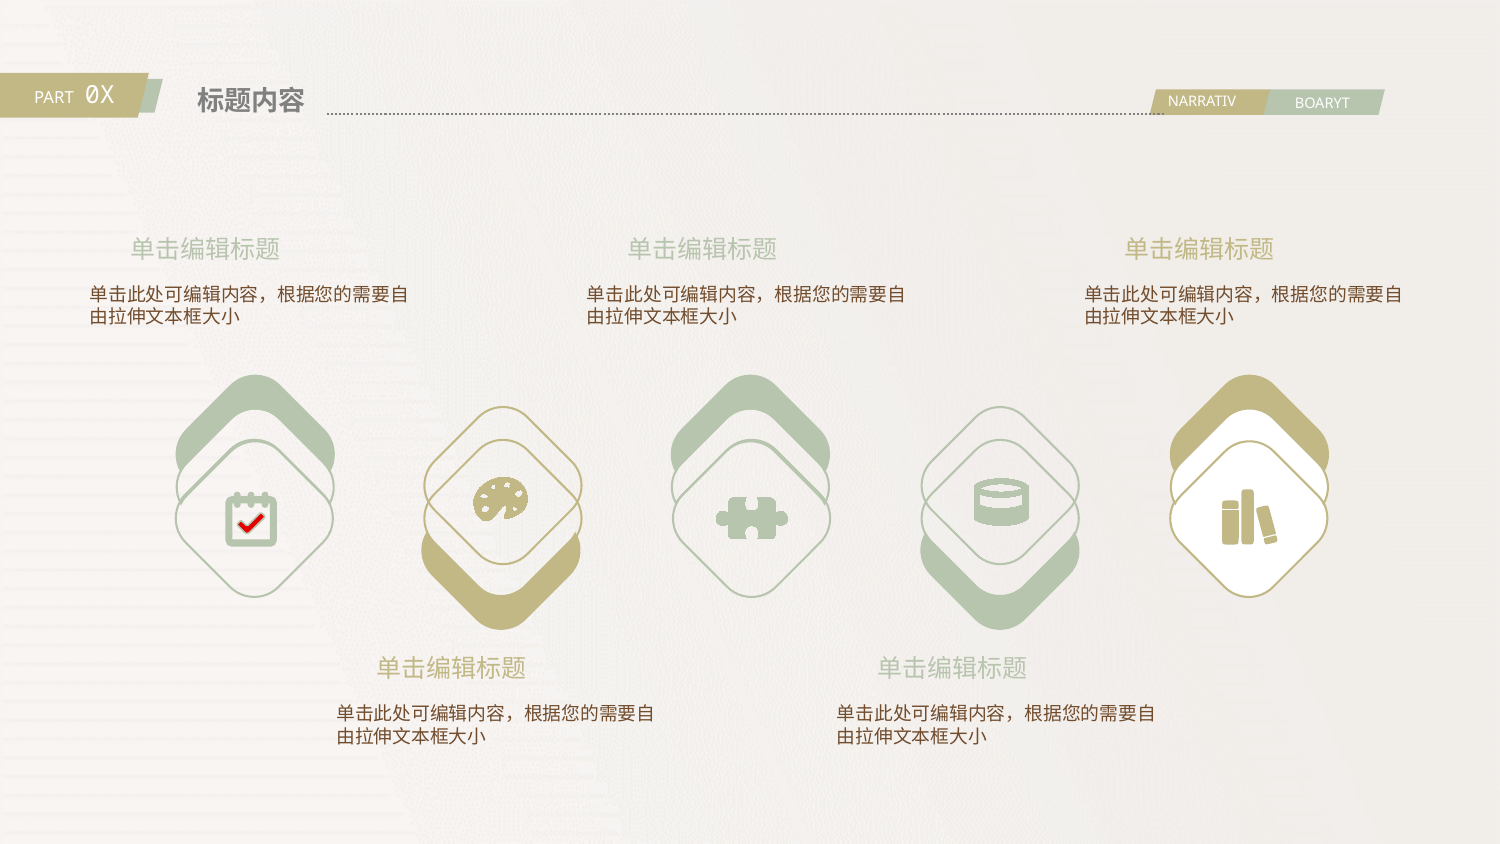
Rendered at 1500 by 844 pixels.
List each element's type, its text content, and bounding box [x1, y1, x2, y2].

text_box 单击此处可编辑内容，根据您的需要自由拉伸文本框大小 [572, 275, 931, 336]
text_box 单击编辑标题 [862, 645, 1140, 690]
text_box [1263, 86, 1397, 120]
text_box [436, 419, 569, 617]
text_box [0, 70, 163, 118]
text_box 单击编辑标题 [115, 226, 393, 271]
text_box 单击此处可编辑内容，根据您的需要自由拉伸文本框大小 [821, 694, 1181, 755]
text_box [934, 419, 1066, 617]
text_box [685, 388, 818, 584]
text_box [1183, 388, 1315, 584]
text_box 单击编辑标题 [1110, 226, 1388, 271]
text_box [1166, 84, 1271, 118]
text_box 单击编辑标题 [612, 226, 891, 271]
text_box 单击此处可编辑内容，根据您的需要自由拉伸文本框大小 [321, 694, 681, 755]
text_box 单击此处可编辑内容，根据您的需要自由拉伸文本框大小 [1069, 275, 1429, 336]
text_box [188, 388, 321, 584]
text_box 单击编辑标题 [362, 645, 640, 690]
picture [0, 0, 1500, 844]
text_box 单击此处可编辑内容，根据您的需要自由拉伸文本框大小 [74, 275, 434, 336]
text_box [183, 75, 1166, 124]
